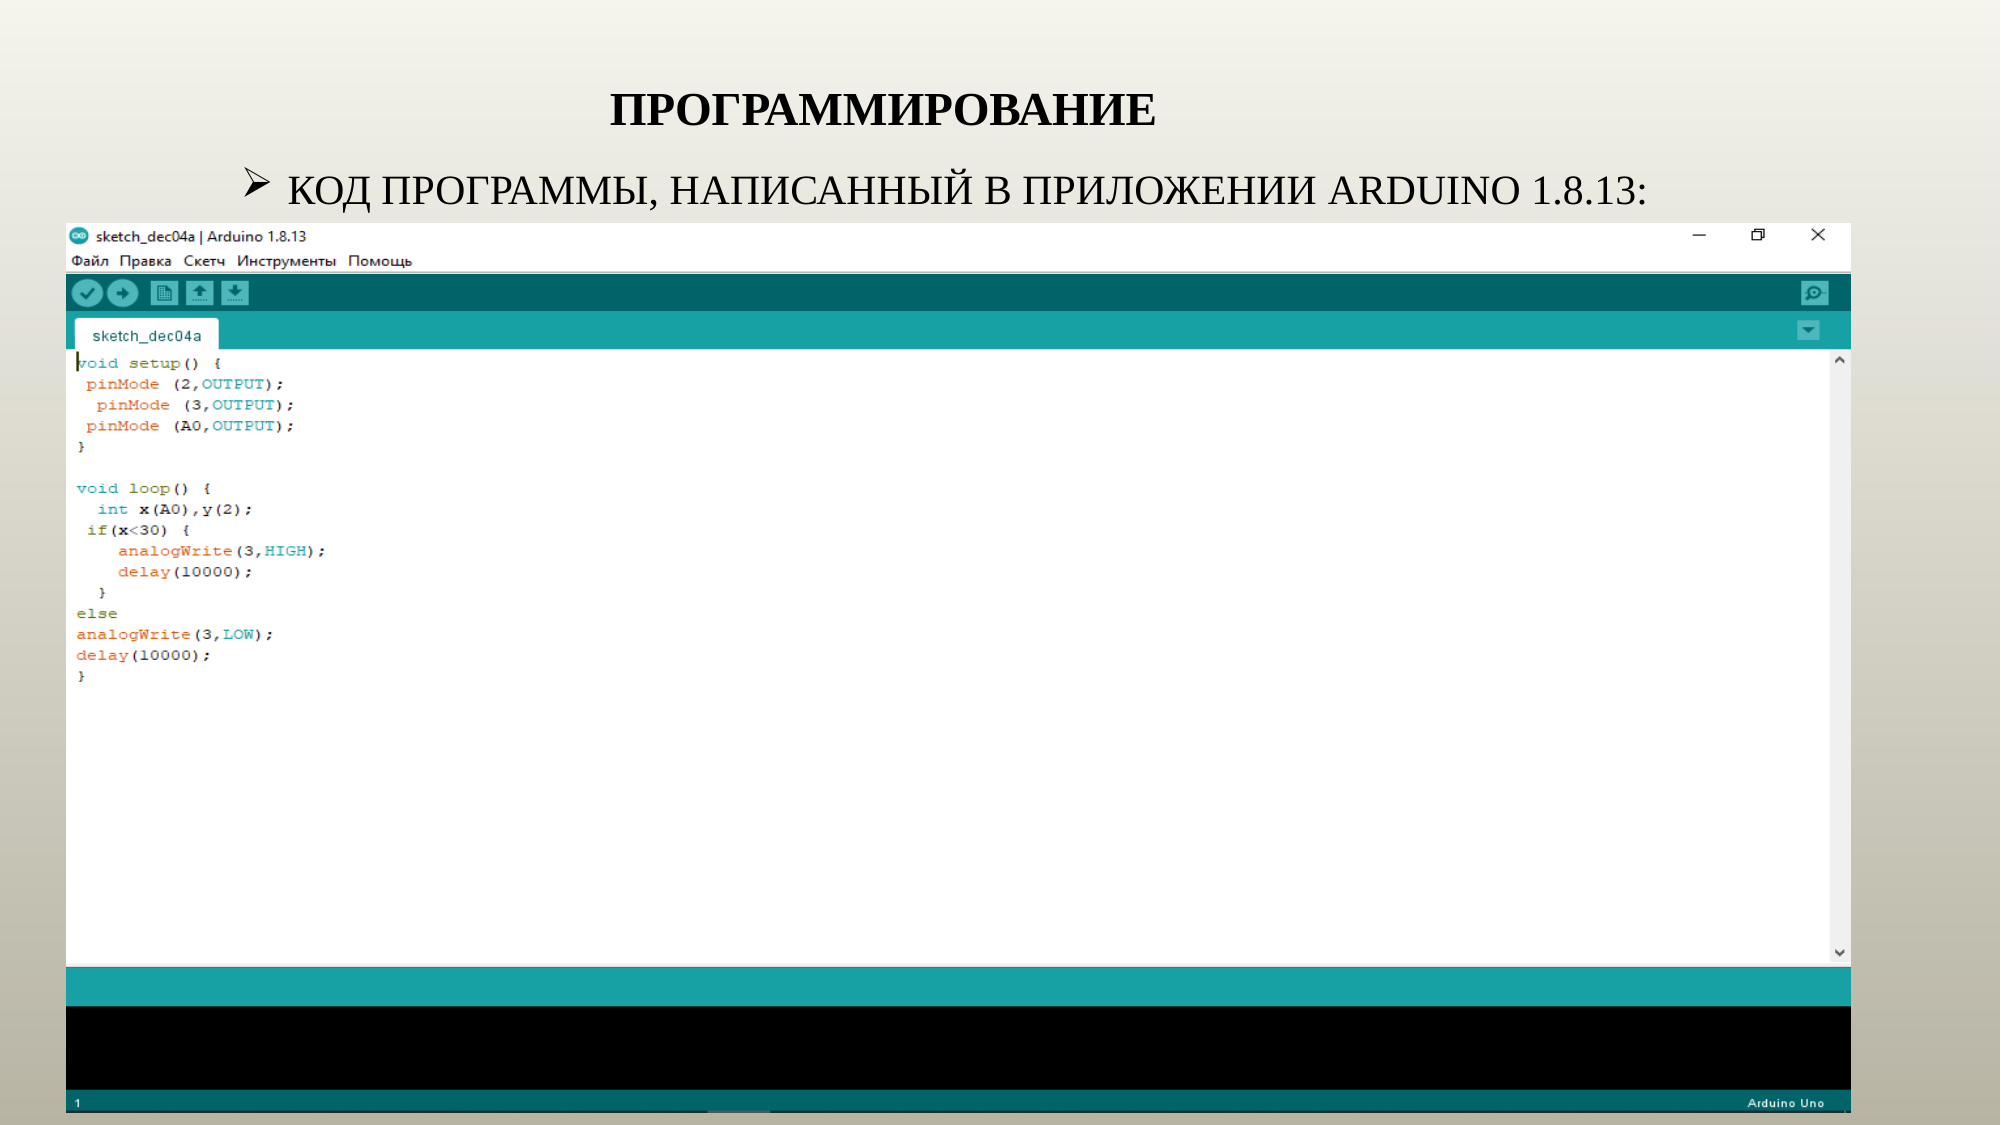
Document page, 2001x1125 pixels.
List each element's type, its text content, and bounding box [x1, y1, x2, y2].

list Код программы, написанный в приложении Arduino 1.8.13: [225, 143, 1851, 222]
picture [65, 222, 1852, 1113]
title Программирование [594, 12, 1392, 143]
